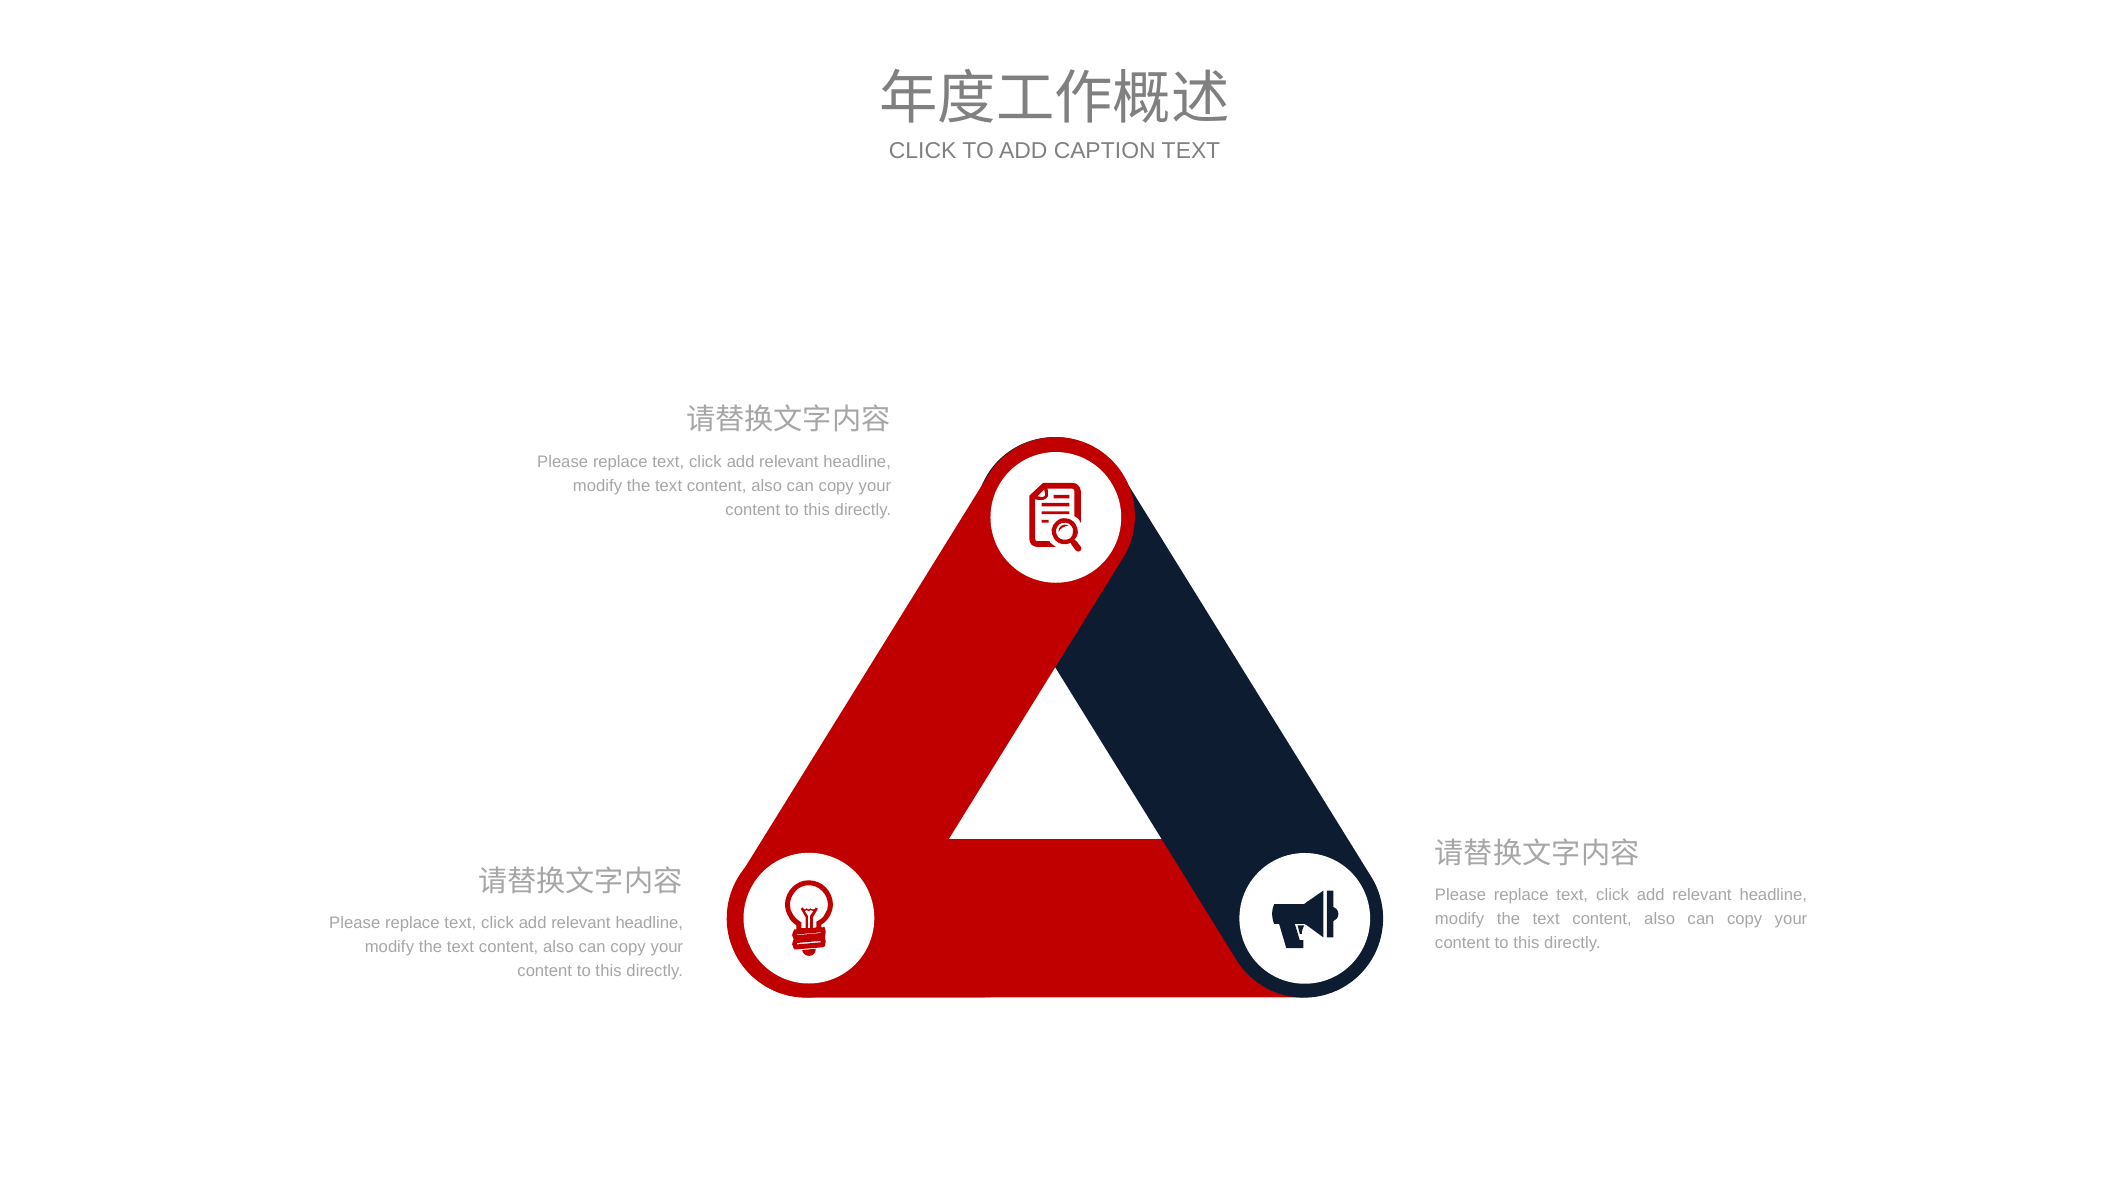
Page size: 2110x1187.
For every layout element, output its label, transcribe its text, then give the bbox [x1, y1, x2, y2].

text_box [310, 847, 699, 986]
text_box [1420, 819, 1823, 959]
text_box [726, 401, 1383, 1034]
text_box 年度工作概述 [865, 60, 1245, 131]
text_box CLICK TO ADD CAPTION TEXT [865, 135, 1245, 163]
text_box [518, 386, 907, 525]
